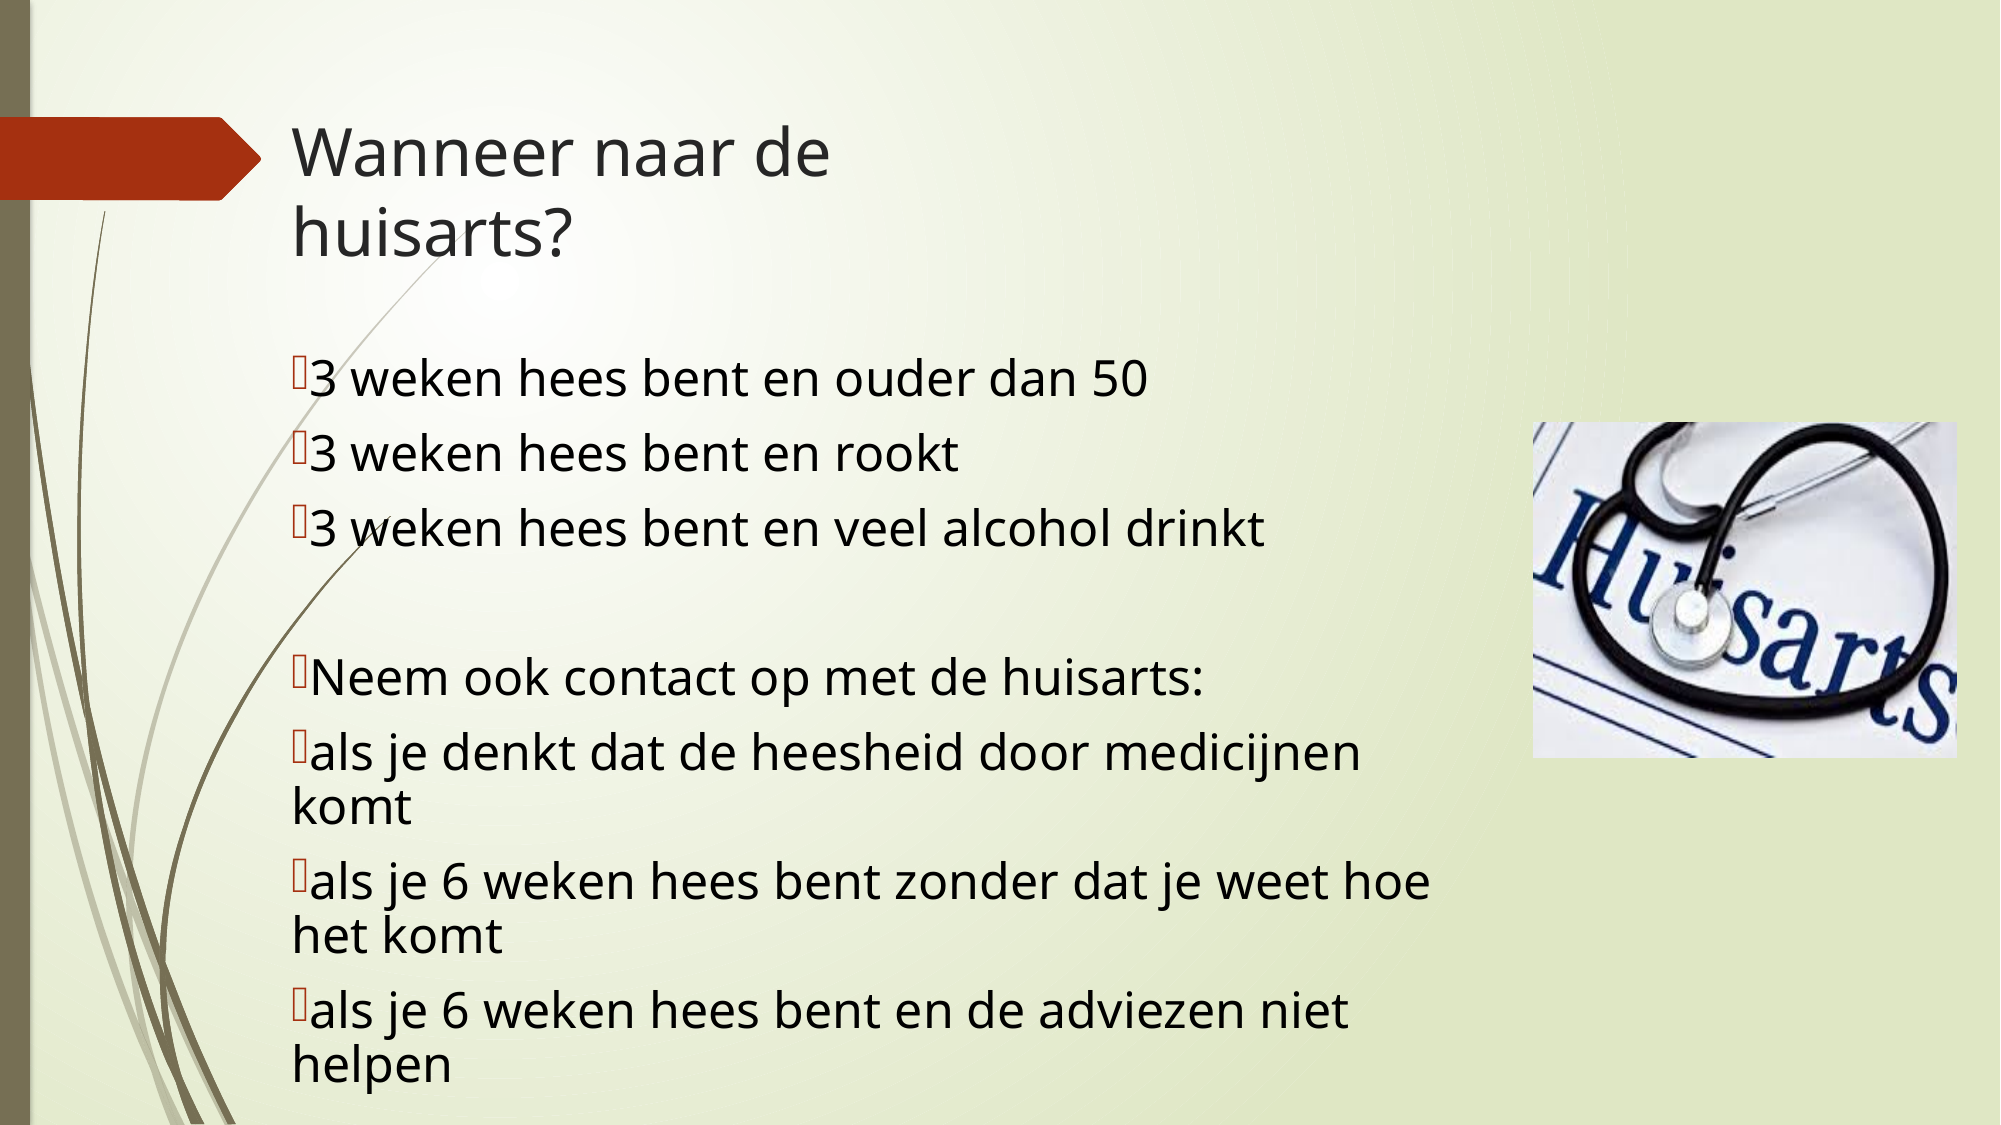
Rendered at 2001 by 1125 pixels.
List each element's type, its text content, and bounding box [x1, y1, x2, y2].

picture [1533, 422, 1958, 759]
text_box 3 weken hees bent en ouder dan 50 3 weken hees bent en rookt 3 weken hees bent en veel alcohol drinkt Neem ook contact op met de huisarts: als je denkt dat de heesheid door medicijnen komt als je 6 weken hees bent zonder dat je weet hoe het komt als je 6 weken hees bent en de adviezen niet helpen [472, 345, 1485, 966]
title Wanneer naar de huisarts? [472, 102, 956, 313]
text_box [4, 0, 392, 1125]
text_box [395, 37, 468, 1125]
